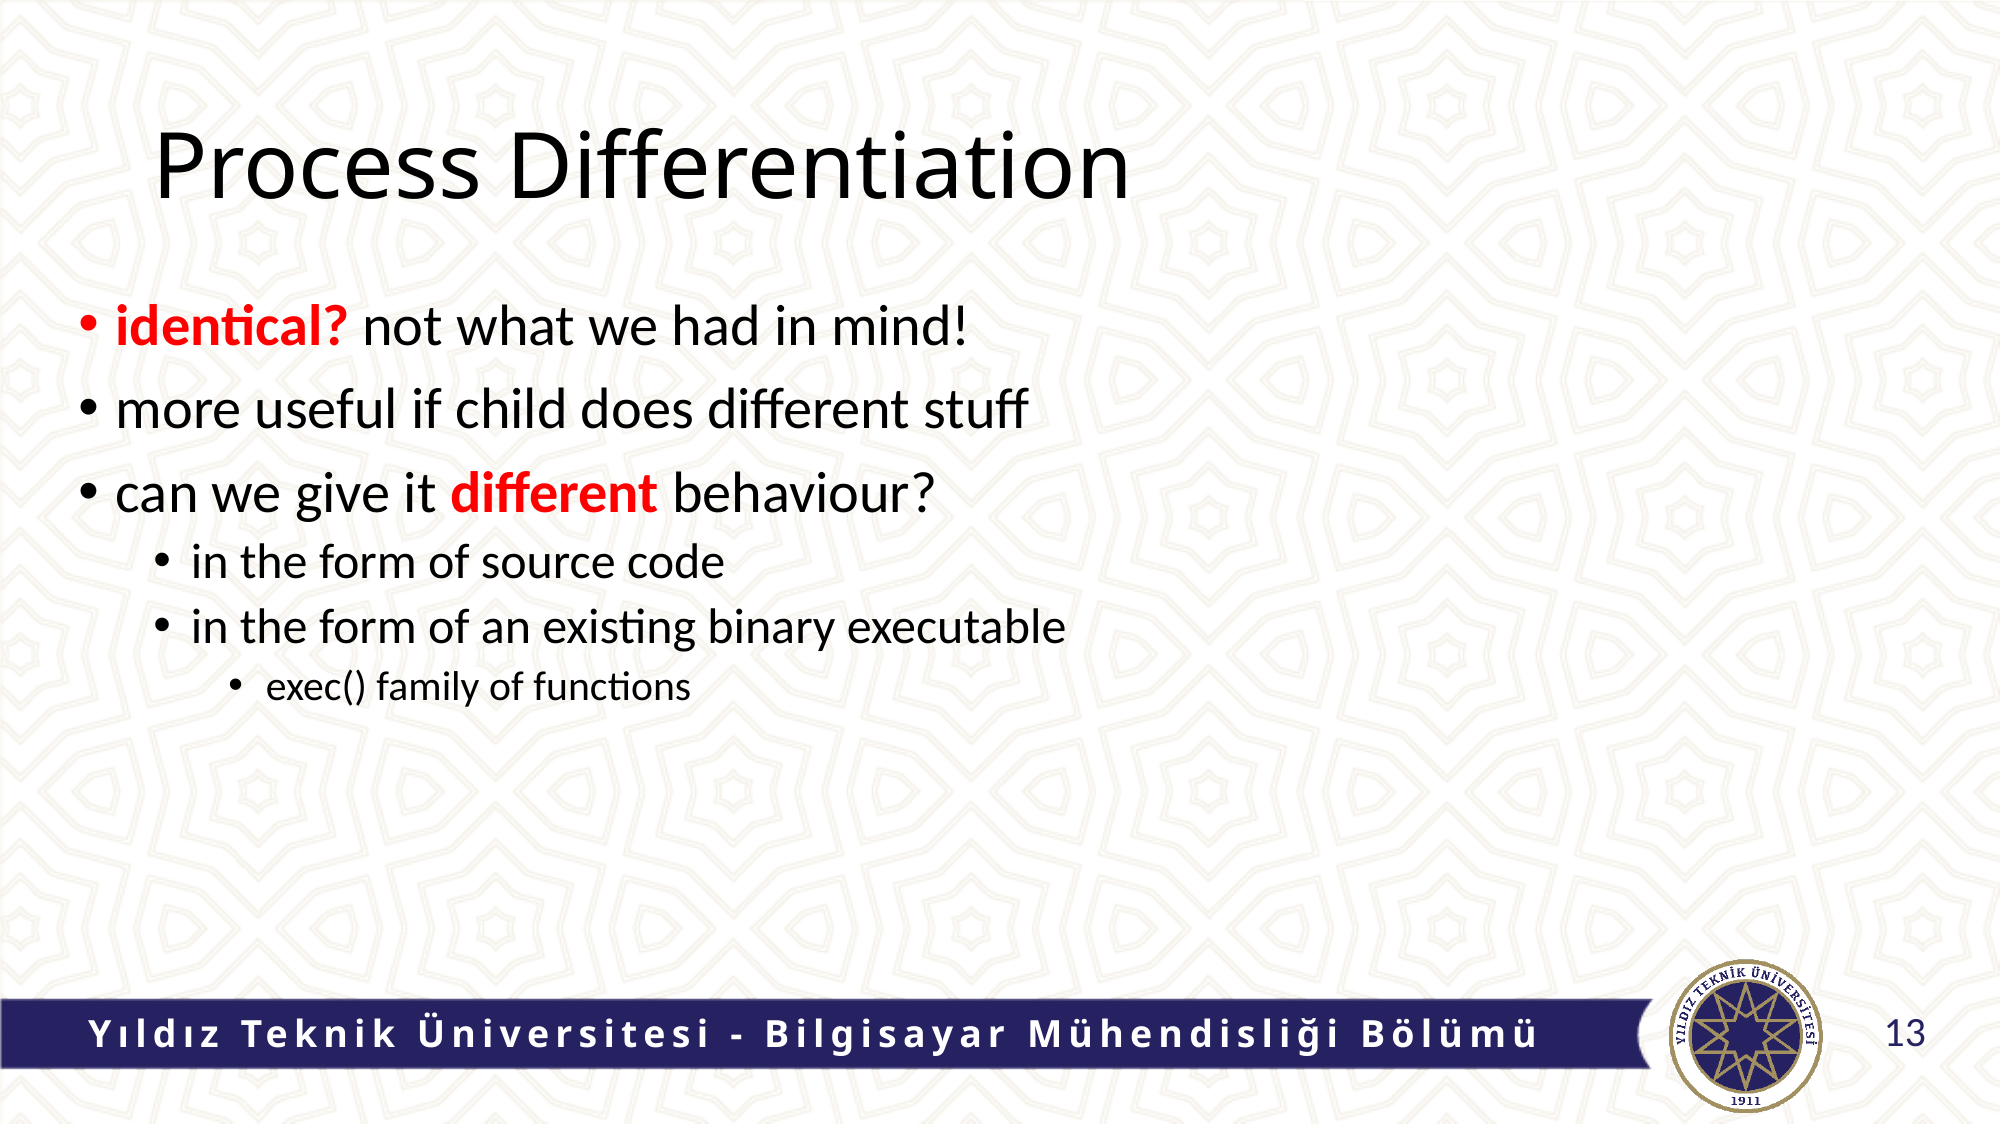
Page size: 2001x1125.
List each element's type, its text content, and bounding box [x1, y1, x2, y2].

text_box Process Differentiation [137, 59, 1863, 278]
text_box Yıldız Teknik Üniversitesi - Bilgisayar Mühendisliği Bölümü [0, 997, 1627, 1069]
text_box 13 [1827, 1000, 1983, 1060]
text_box identical? not what we had in mind! more useful if child does different stuff can we give it different behaviour? in the form of source code in the form of an existing binary executable exec() family of functions [63, 221, 1789, 904]
picture [0, 0, 2000, 1125]
